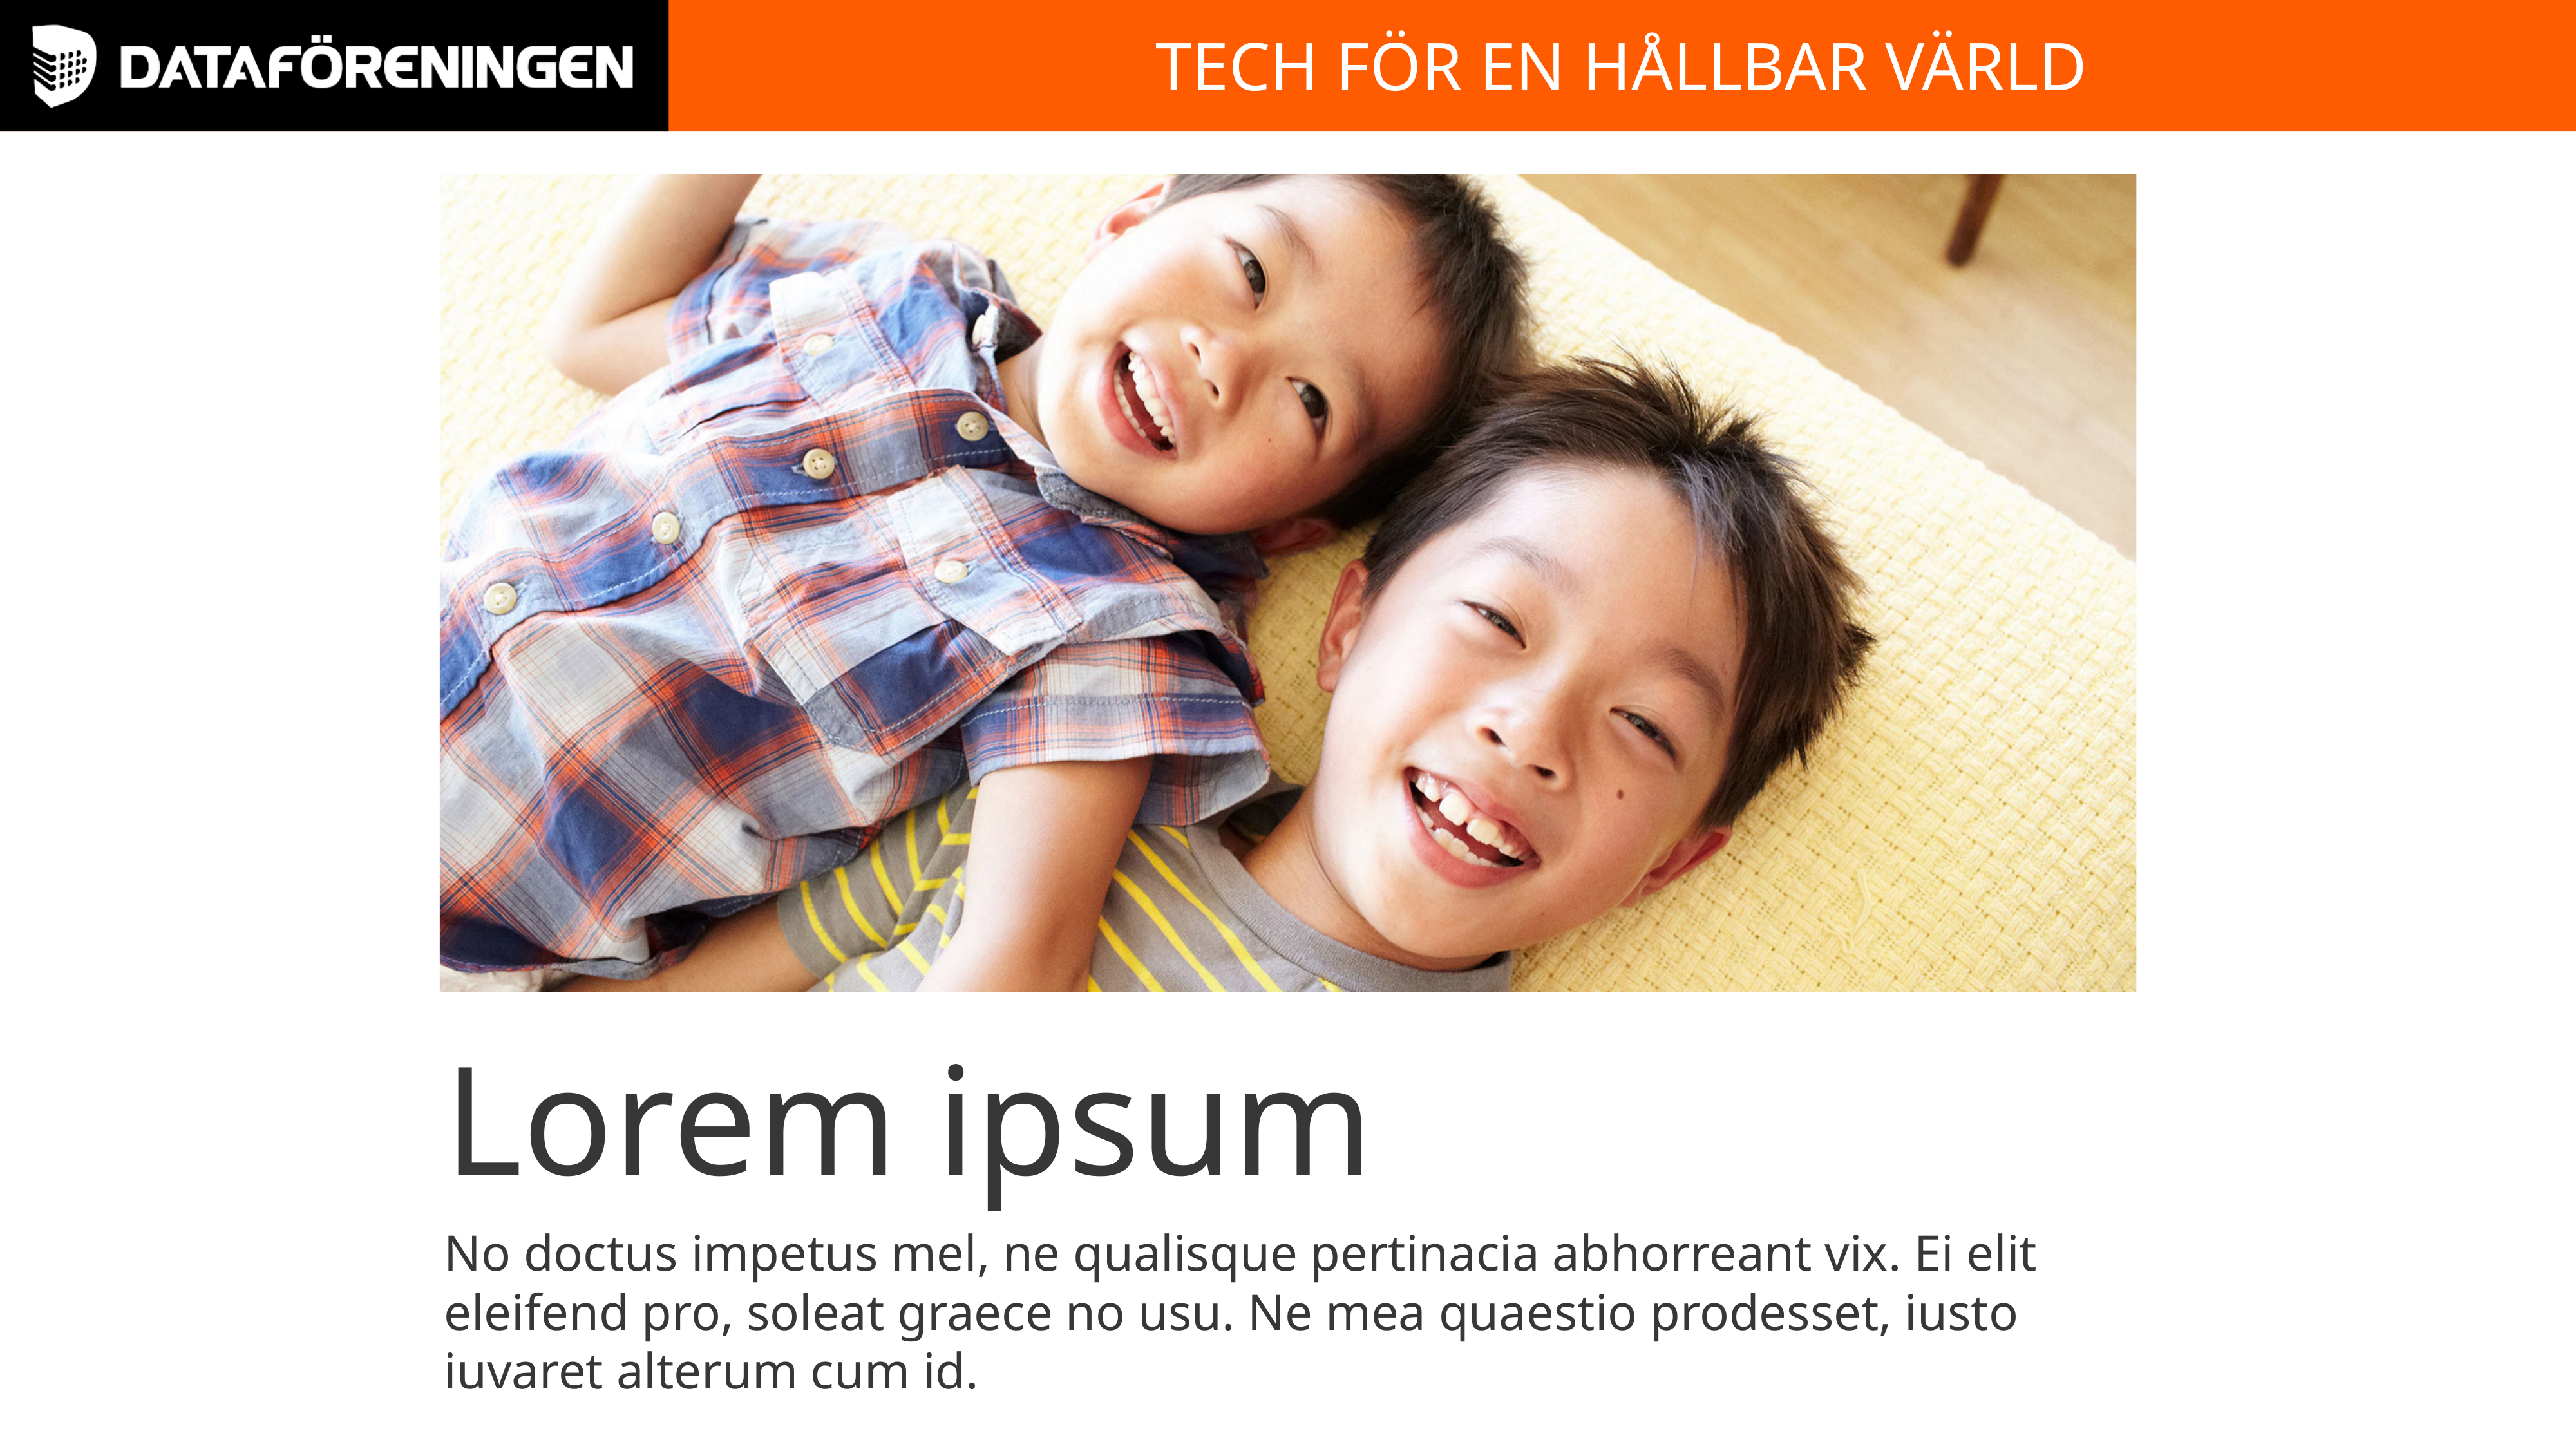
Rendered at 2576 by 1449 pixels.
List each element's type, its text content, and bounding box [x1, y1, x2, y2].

picture [439, 173, 2137, 992]
title Lorem ipsum [439, 998, 2137, 1211]
picture [31, 24, 635, 109]
list No doctus impetus mel, ne qualisque pertinacia abhorreant vix. Ei elit eleifend pro, soleat graece no usu. Ne mea quaestio prodesset, iusto iuvaret alterum cum id. [439, 1217, 2136, 1385]
